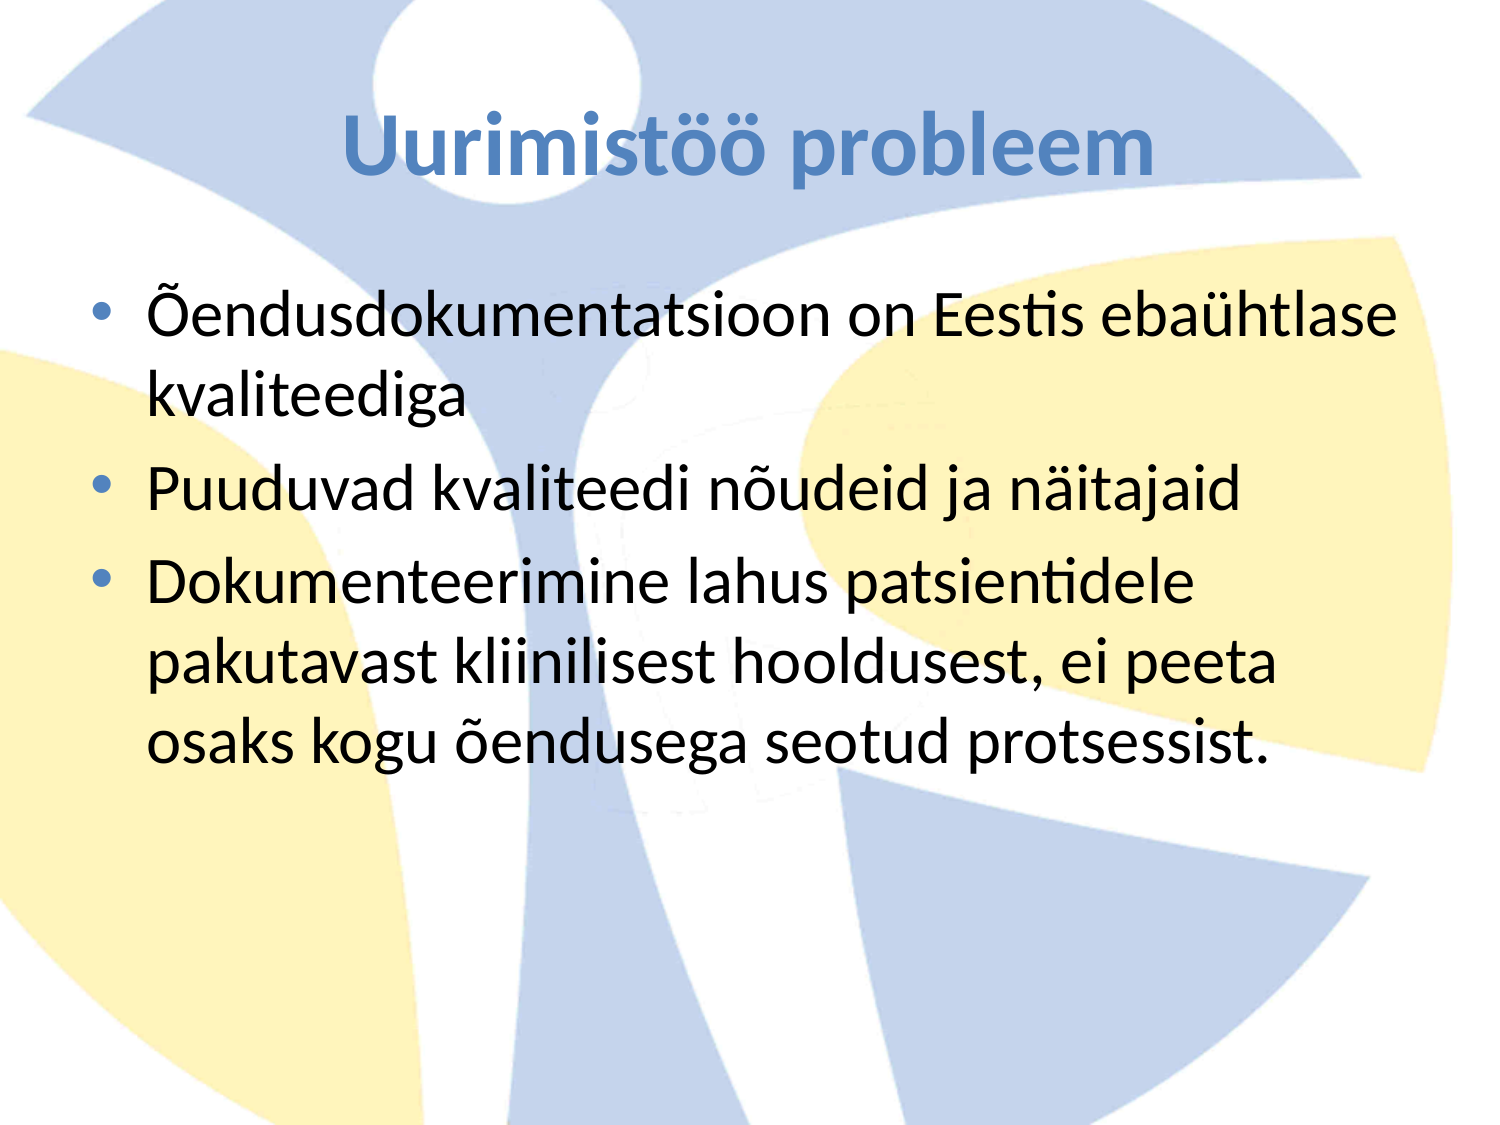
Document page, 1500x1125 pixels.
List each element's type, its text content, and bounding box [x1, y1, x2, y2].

picture [0, 0, 1500, 1125]
title Uurimistöö probleem [75, 45, 1425, 233]
list Õendusdokumentatsioon on Eestis ebaühtlase kvaliteediga Puuduvad kvaliteedi nõudeid ja näitajaid Dokumenteerimine lahus patsientidele pakutavast kliinilisest hooldusest, ei peeta osaks kogu õendusega seotud protsessist. [75, 262, 1425, 1005]
